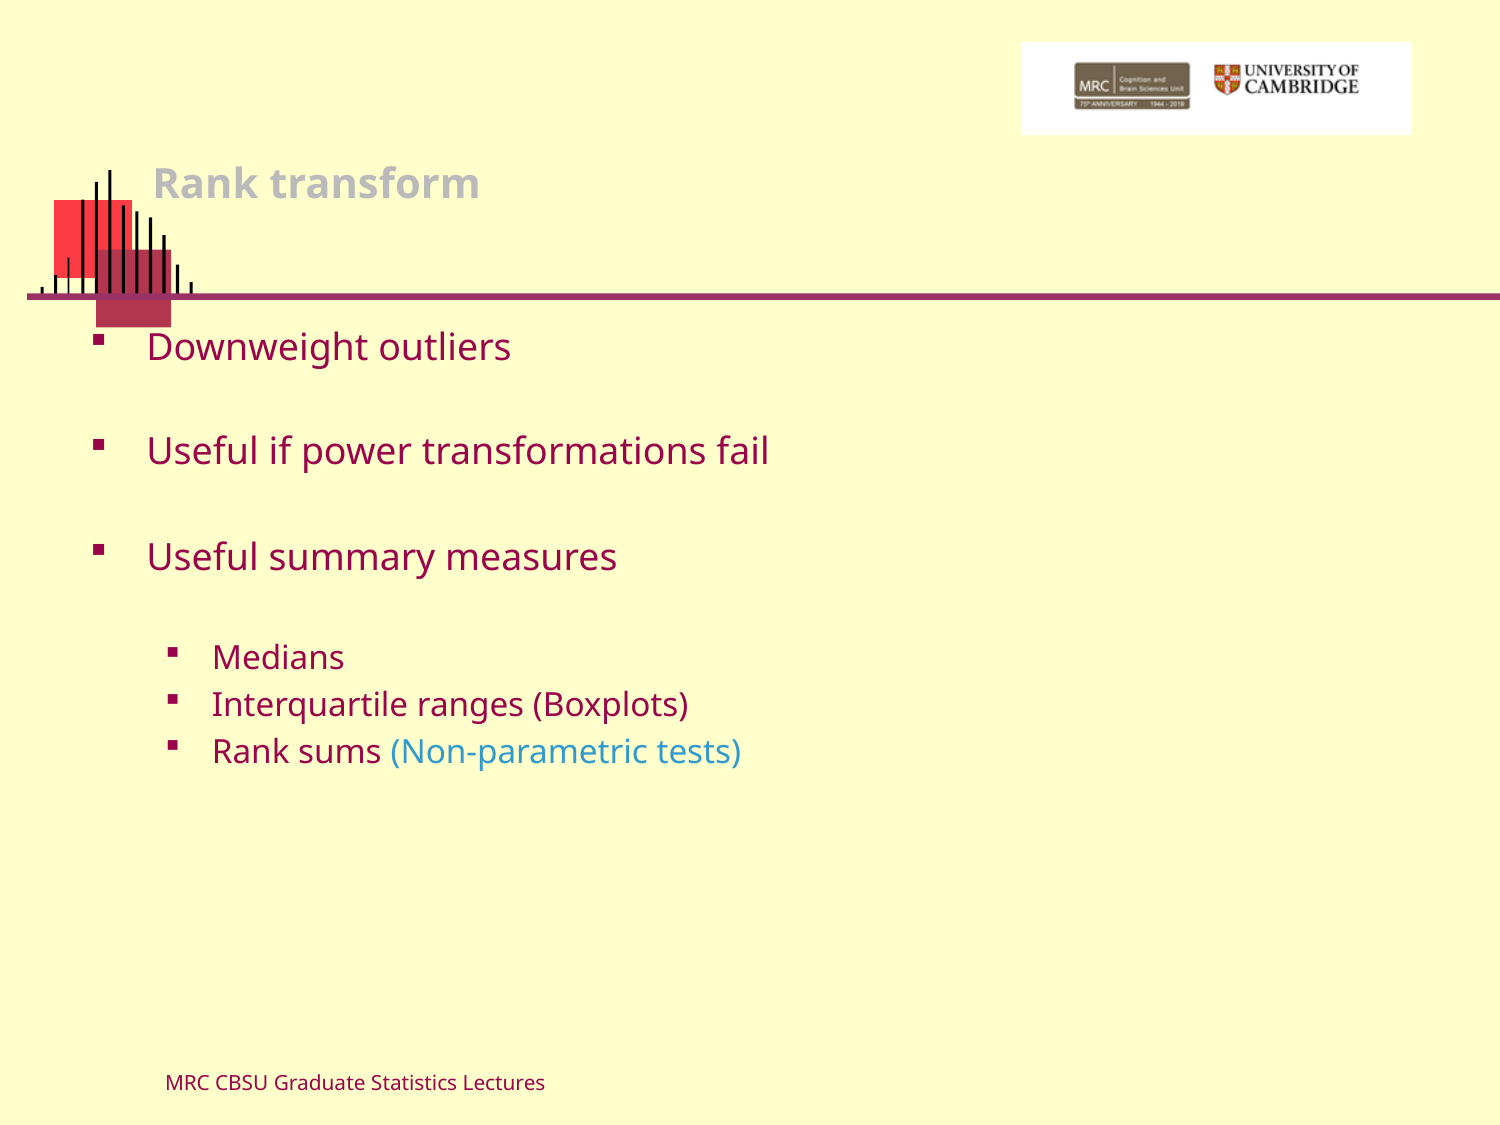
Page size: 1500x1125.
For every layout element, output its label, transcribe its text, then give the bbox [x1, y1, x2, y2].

picture [1021, 42, 1412, 135]
footer MRC CBSU Graduate Statistics Lectures [149, 1062, 988, 1101]
list Downweight outliers Useful if power transformations fail Useful summary measures Medians Interquartile ranges (Boxplots) Rank sums (Non-parametric tests) [75, 262, 1425, 1038]
title Rank transform [137, 137, 988, 233]
